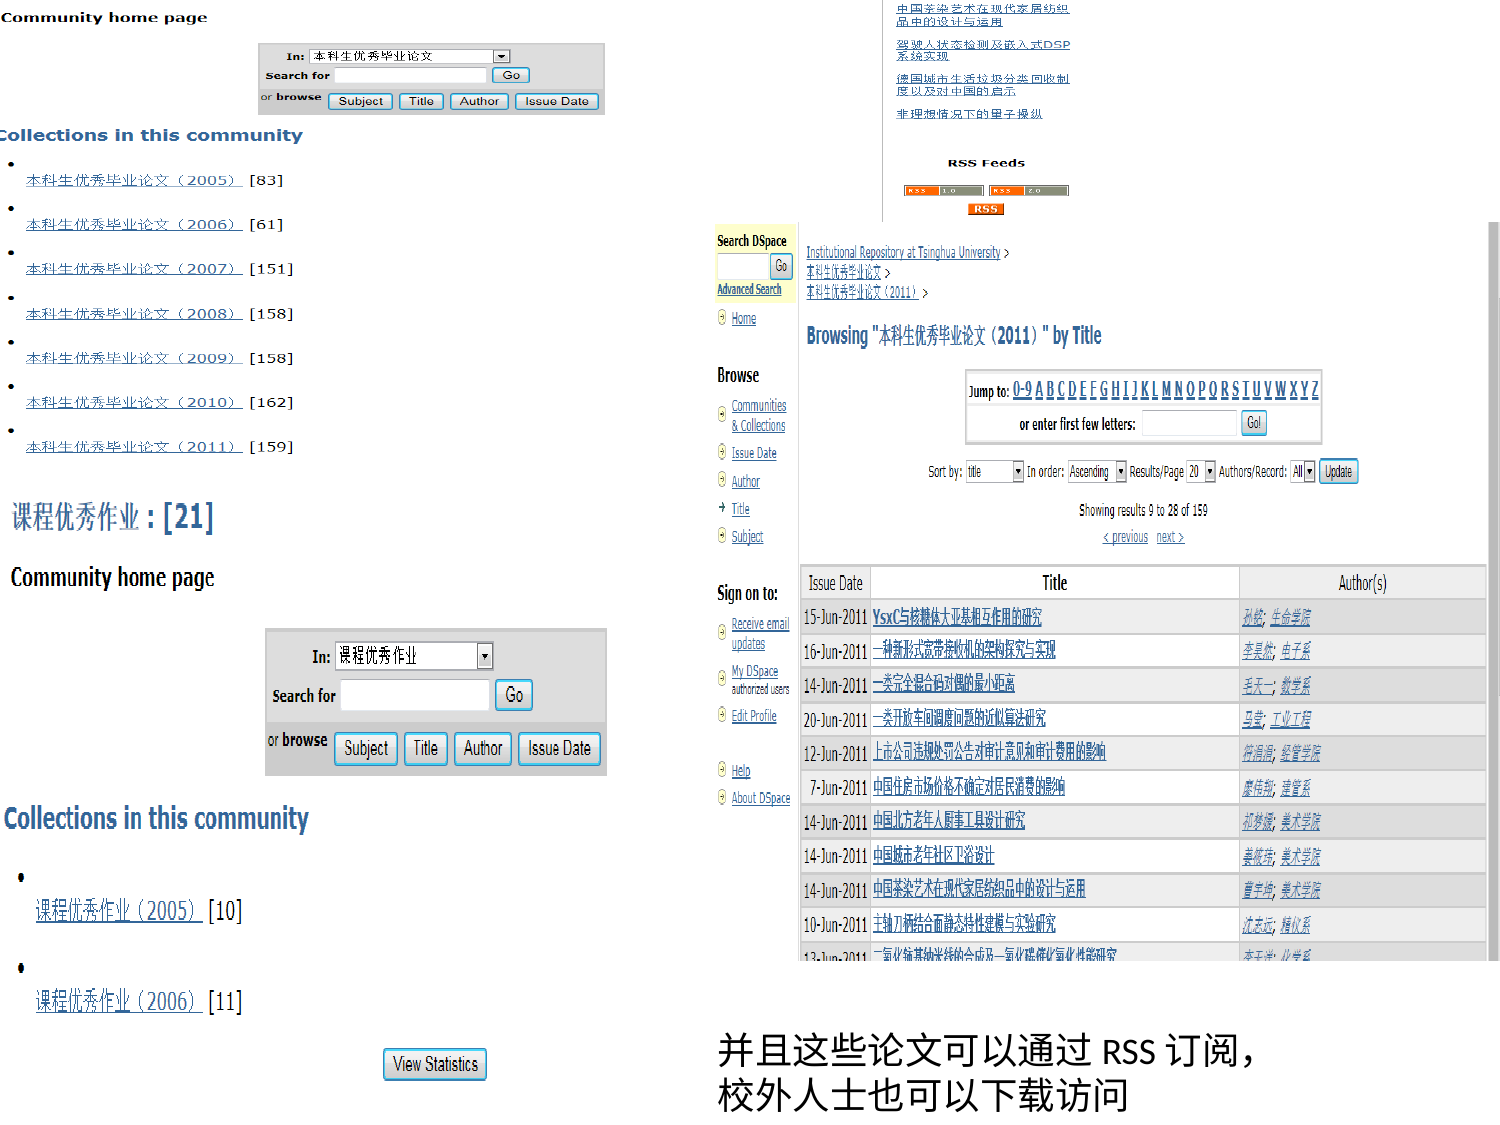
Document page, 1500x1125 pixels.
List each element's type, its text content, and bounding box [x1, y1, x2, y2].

picture [0, 0, 1500, 1125]
text_box 并且这些论文可以通过RSS订阅，校外人士也可以下载访问 [767, 1019, 1278, 1125]
